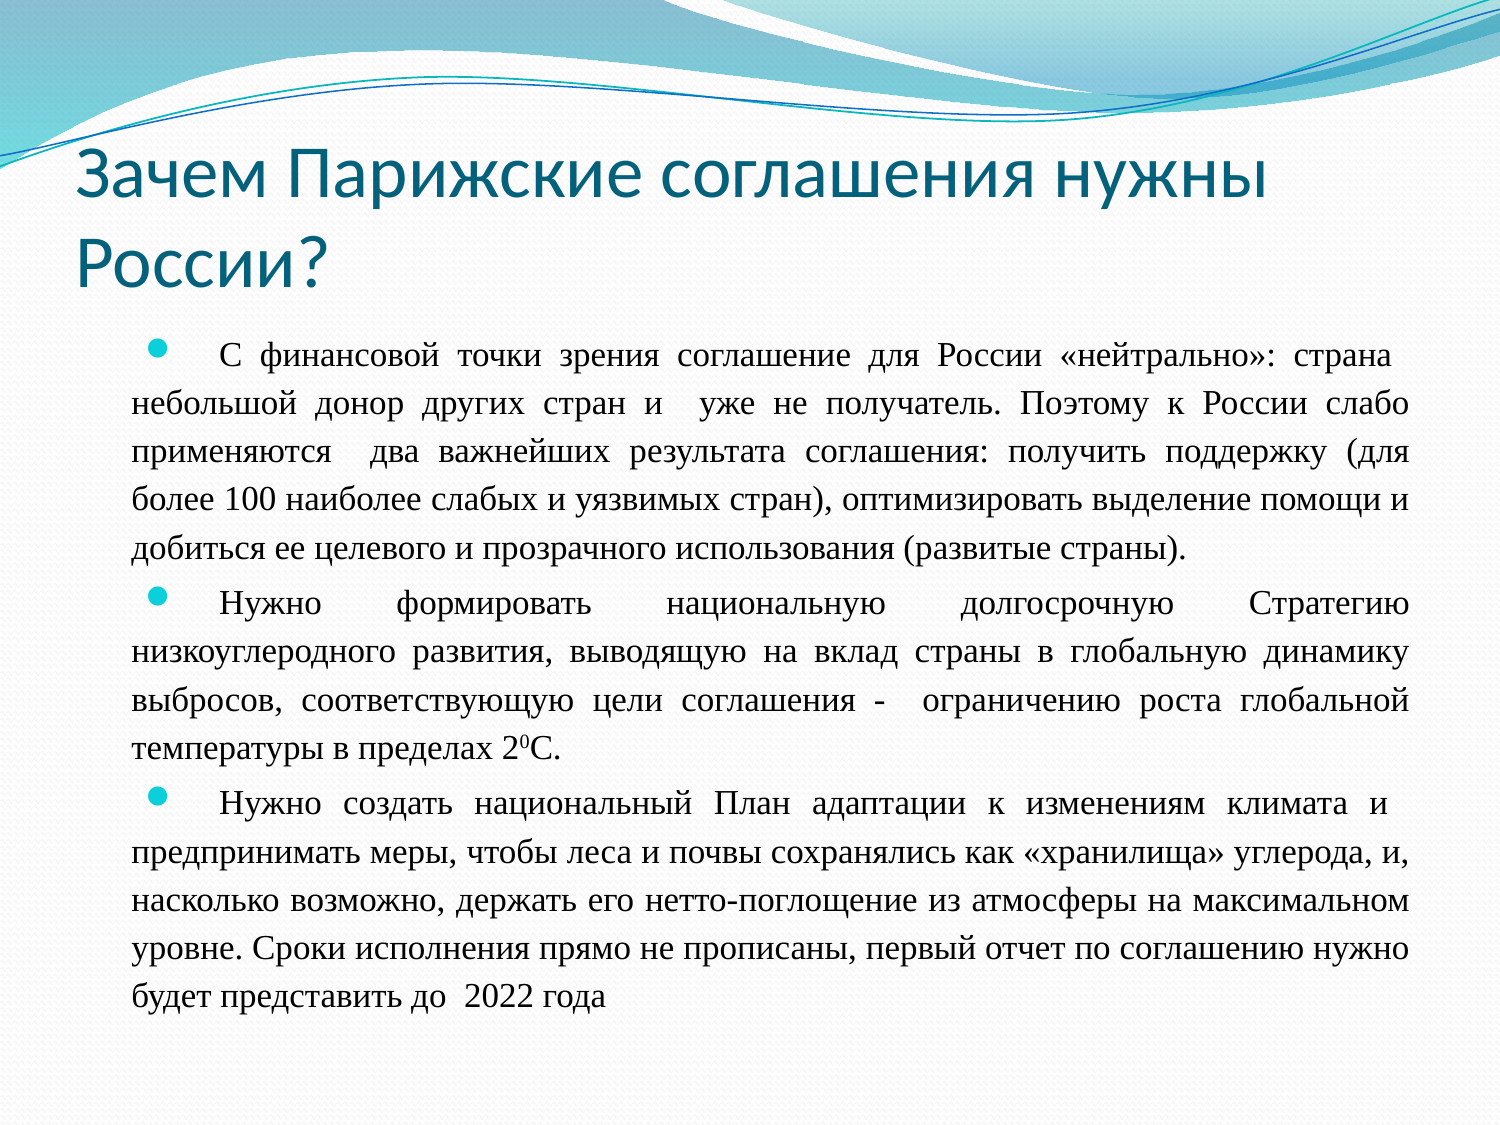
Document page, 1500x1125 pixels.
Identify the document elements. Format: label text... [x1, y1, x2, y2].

list С финансовой точки зрения соглашение для России «нейтрально»: страна небольшой донор других стран и уже не получатель. Поэтому к России слабо применяются два важнейших результата соглашения: получить поддержку (для более 100 наиболее слабых и уязвимых стран), оптимизировать выделение помощи и добиться ее целевого и прозрачного использования (развитые страны). Нужно формировать национальную долгосрочную Стратегию низкоуглеродного развития, выводящую на вклад страны в глобальную динамику выбросов, соответствующую цели соглашения - ограничению роста глобальной температуры в пределах 20С. Нужно создать национальный План адаптации к изменениям климата и предпринимать меры, чтобы леса и почвы сохранялись как «хранилища» углерода, и, насколько возможно, держать его нетто-поглощение из атмосферы на максимальном уровне. Сроки исполнения прямо не прописаны, первый отчет по соглашению нужно будет представить до 2022 года [75, 317, 1425, 1038]
title Зачем Парижские соглашения нужны России? [75, 115, 1425, 303]
